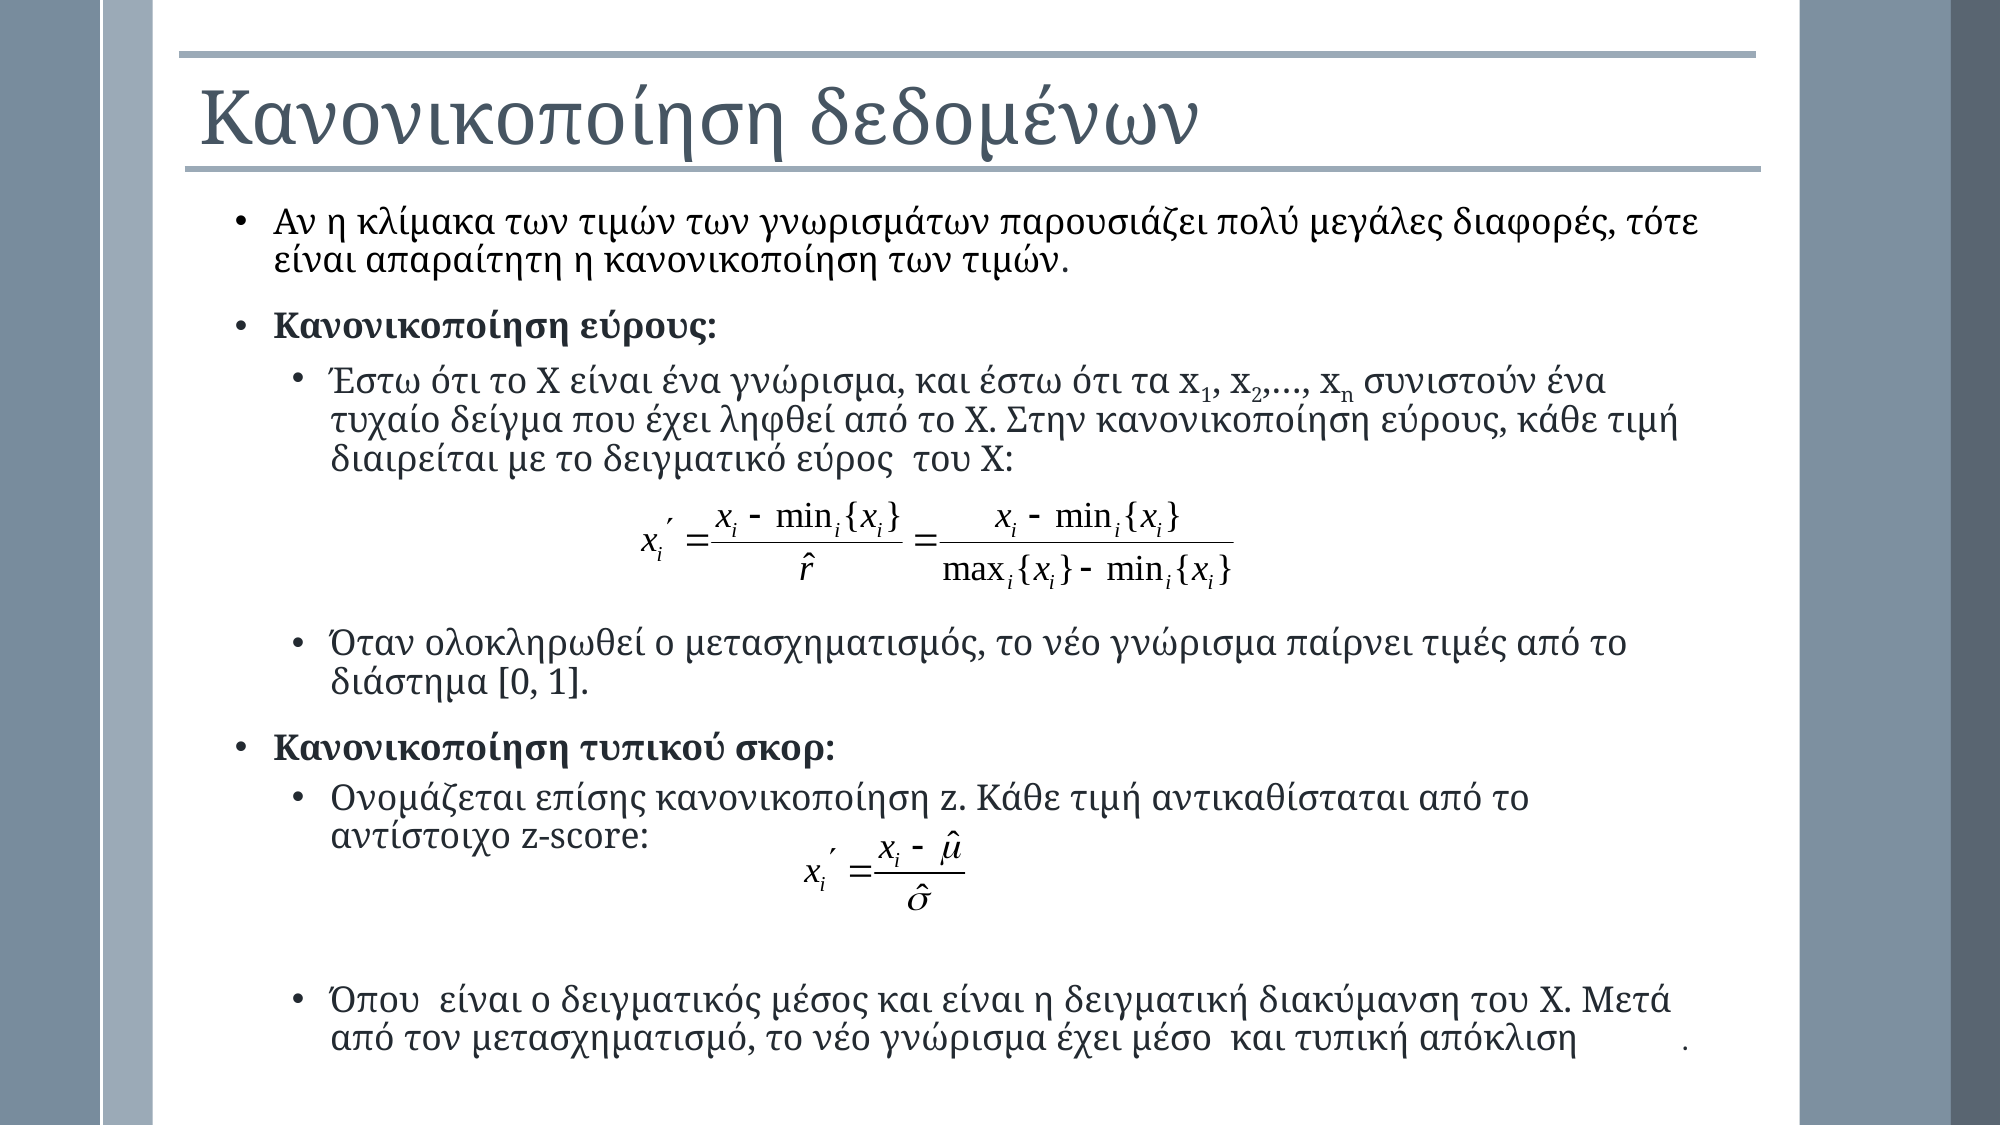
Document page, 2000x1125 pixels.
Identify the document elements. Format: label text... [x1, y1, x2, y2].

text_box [796, 822, 974, 919]
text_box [633, 491, 1240, 599]
text_box Κανονικοποίηση δεδομένων [184, 62, 1756, 167]
